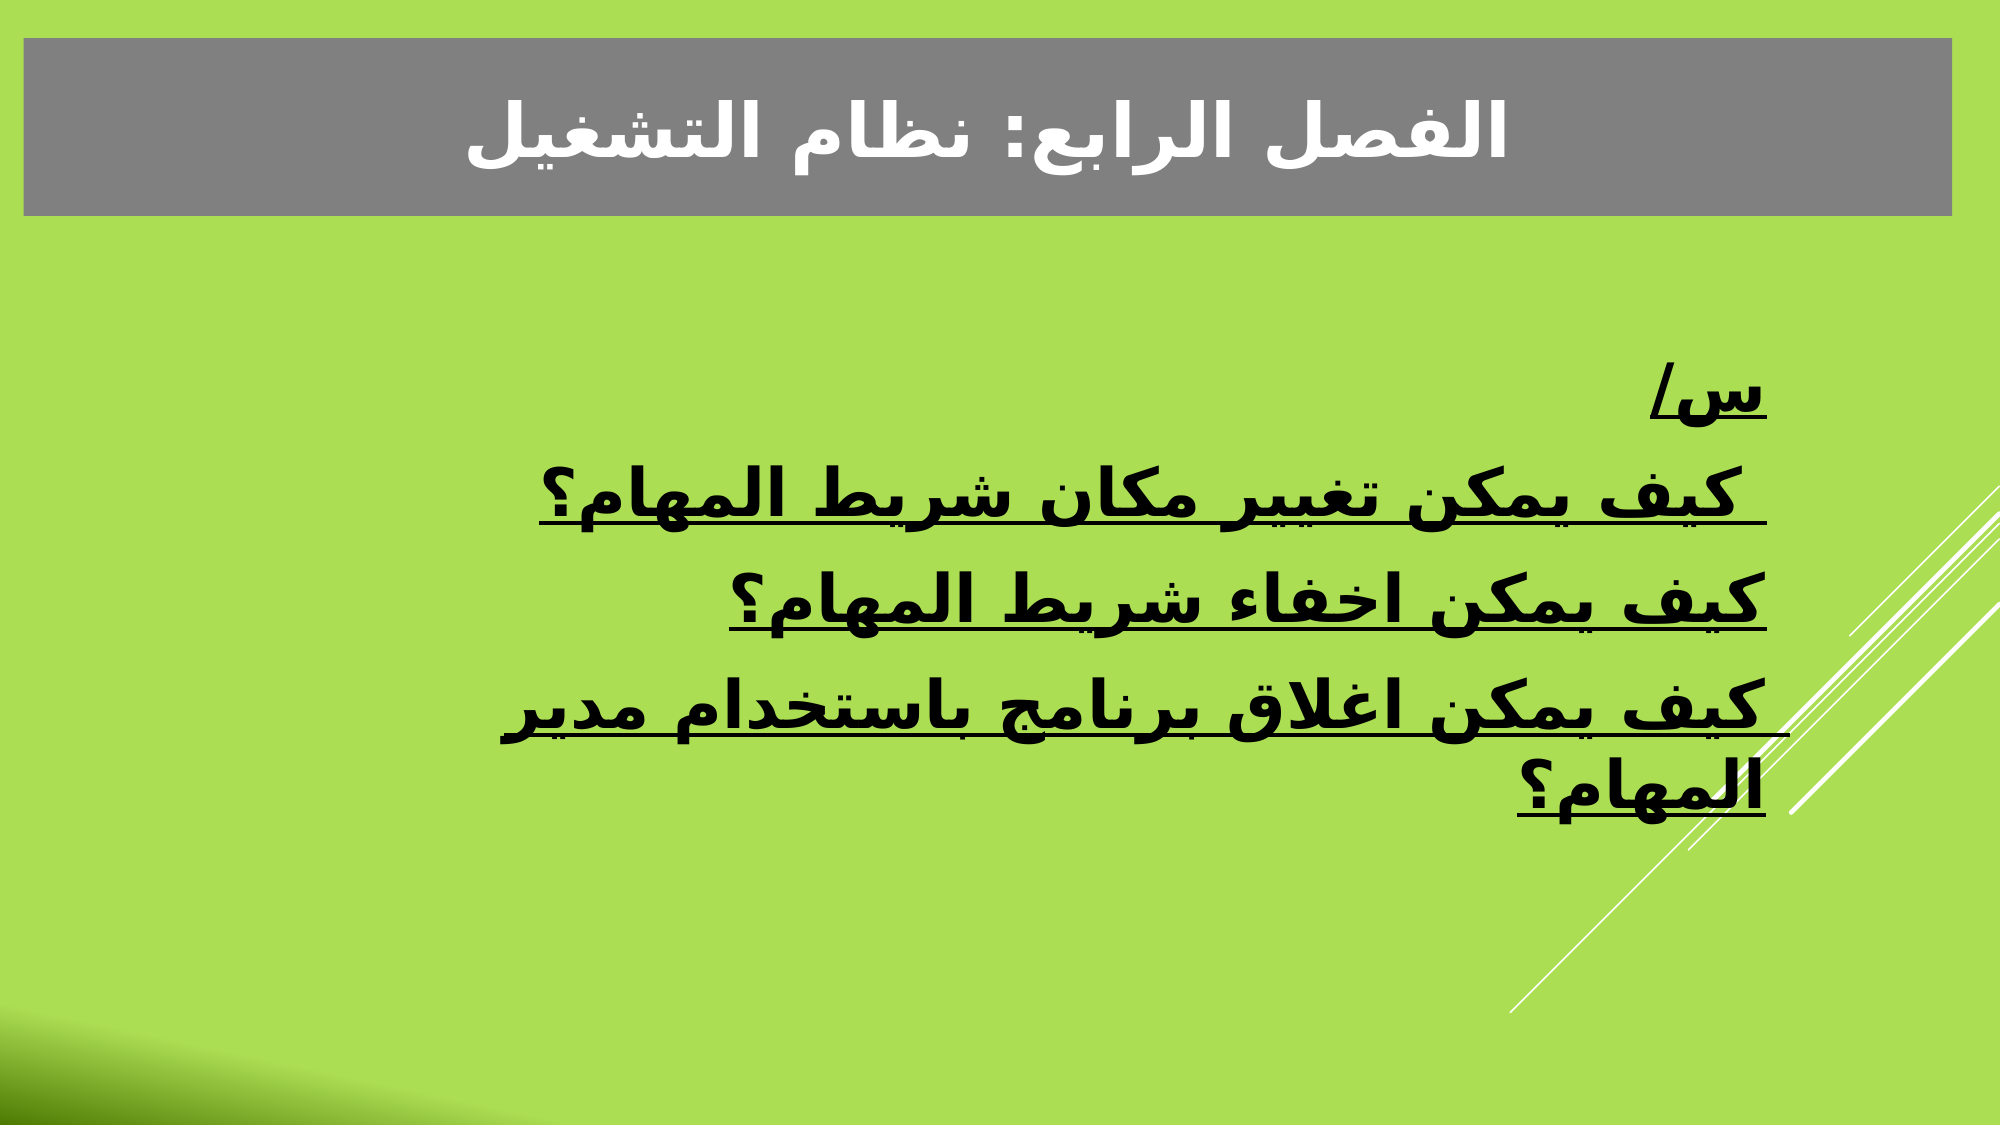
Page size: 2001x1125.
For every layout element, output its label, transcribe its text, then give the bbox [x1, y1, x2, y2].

list س/ كيف يمكن تغيير مكان شريط المهام؟ كيف يمكن اخفاء شريط المهام؟ كيف يمكن اغلاق برنامج باستخدام مدير المهام؟ [355, 183, 1782, 983]
text_box الفصل الرابع: نظام التشغيل [23, 38, 1953, 216]
